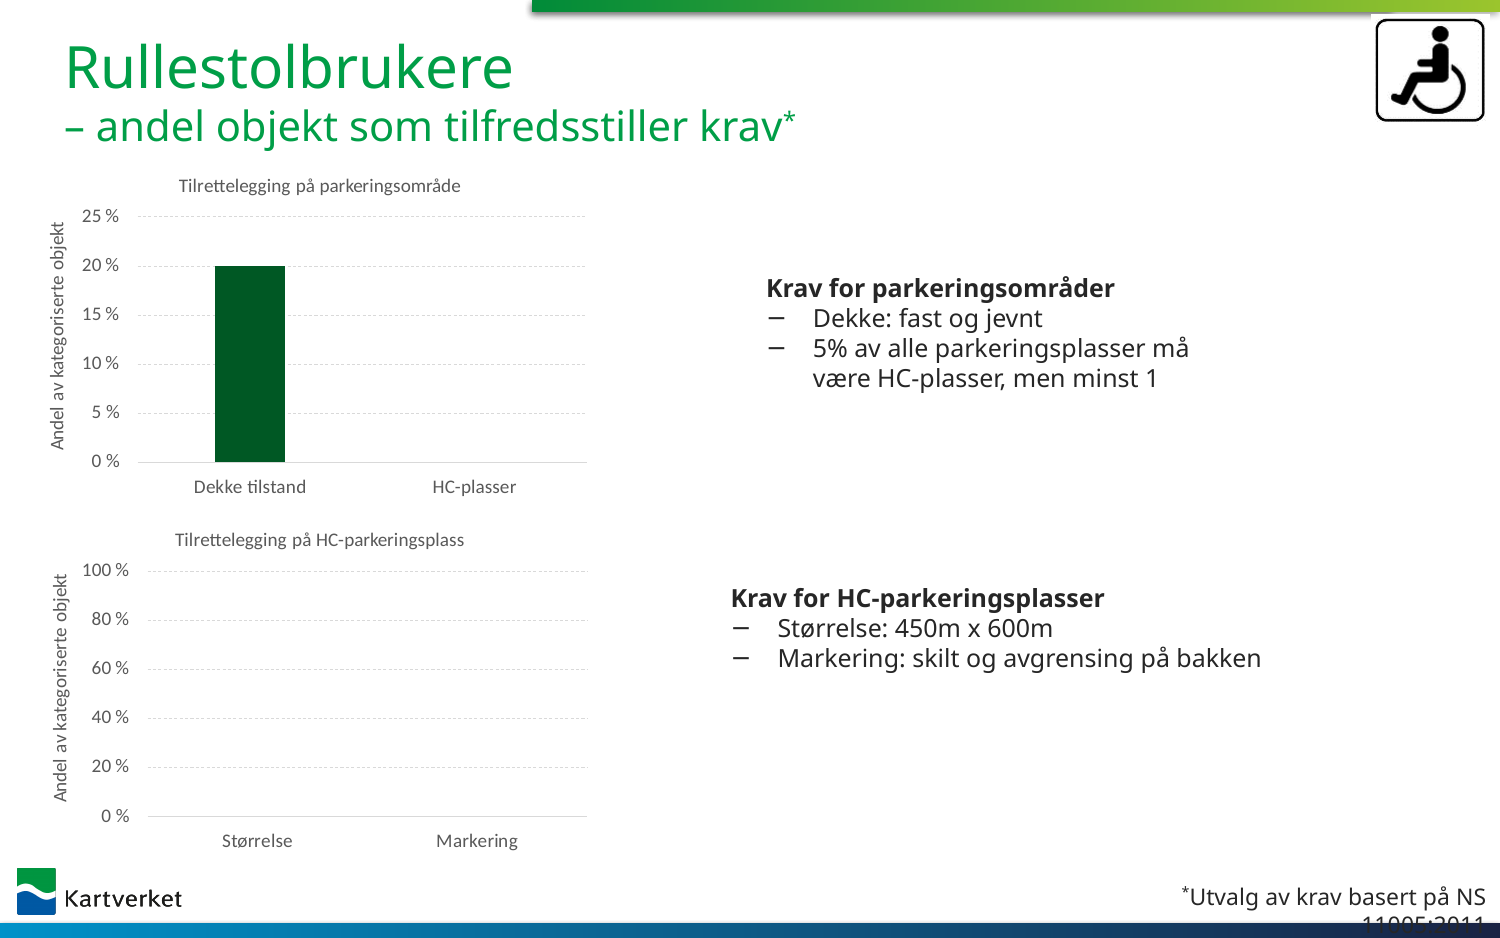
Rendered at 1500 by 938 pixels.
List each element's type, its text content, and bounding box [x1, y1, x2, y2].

picture [41, 166, 598, 505]
text_box Krav for parkeringsområder Dekke: fast og jevnt 5% av alle parkeringsplasser må være HC-plasser, men minst 1 [751, 264, 1232, 400]
text_box Krav for HC-parkeringsplasser Størrelse: 450m x 600m Markering: skilt og avgrensing på bakken [715, 574, 1278, 680]
picture [1371, 13, 1491, 127]
text_box Rullestolbrukere – andel objekt som tilfredsstiller krav* [49, 23, 1431, 158]
text_box *Utvalg av krav basert på NS 11005:2011 [1068, 873, 1500, 938]
picture [41, 520, 598, 859]
